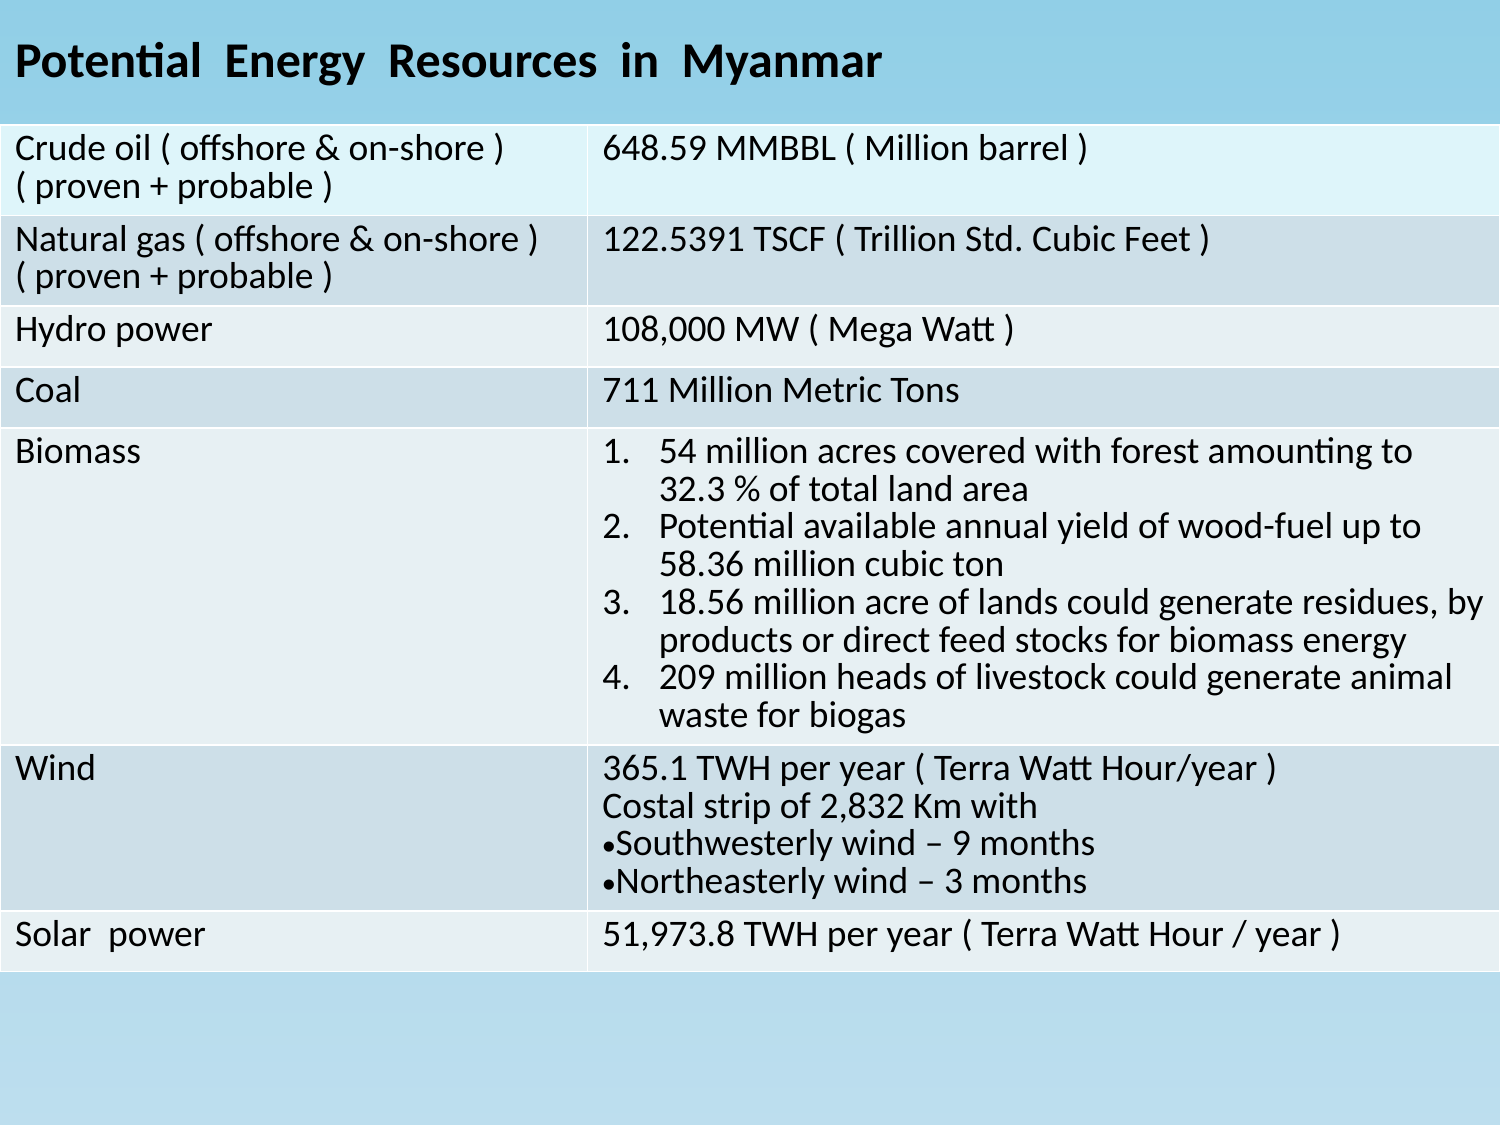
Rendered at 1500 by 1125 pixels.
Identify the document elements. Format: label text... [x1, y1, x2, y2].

table_cell 54 million acres covered with forest amounting to 32.3 % of total land area Potential available annual yield of wood-fuel up to 58.36 million cubic ton 18.56 million acre of lands could generate residues, by products or direct feed stocks for biomass energy 209 million heads of livestock could generate animal waste for biogas [588, 429, 1499, 744]
table_cell 122.5391 TSCF ( Trillion Std. Cubic Feet ) [588, 216, 1499, 305]
table_cell Natural gas ( offshore & on-shore ) ( proven + probable ) [1, 216, 587, 305]
table_header Crude oil ( offshore & on-shore ) ( proven + probable ) [1, 126, 587, 215]
table_cell Solar power [1, 912, 587, 971]
table_cell 711 Million Metric Tons [588, 368, 1499, 427]
title Potential Energy Resources in Myanmar [0, 12, 1500, 124]
table_cell 51,973.8 TWH per year ( Terra Watt Hour / year ) [588, 912, 1499, 971]
table_cell Hydro power [1, 307, 587, 366]
table_cell Coal [1, 368, 587, 427]
table_cell 365.1 TWH per year ( Terra Watt Hour/year ) Costal strip of 2,832 Km with Southwesterly wind – 9 months Northeasterly wind – 3 months [588, 746, 1499, 910]
table_cell Biomass [1, 429, 587, 744]
table_cell 108,000 MW ( Mega Watt ) [588, 307, 1499, 366]
table_header 648.59 MMBBL ( Million barrel ) [588, 126, 1499, 215]
table_cell Wind [1, 746, 587, 910]
